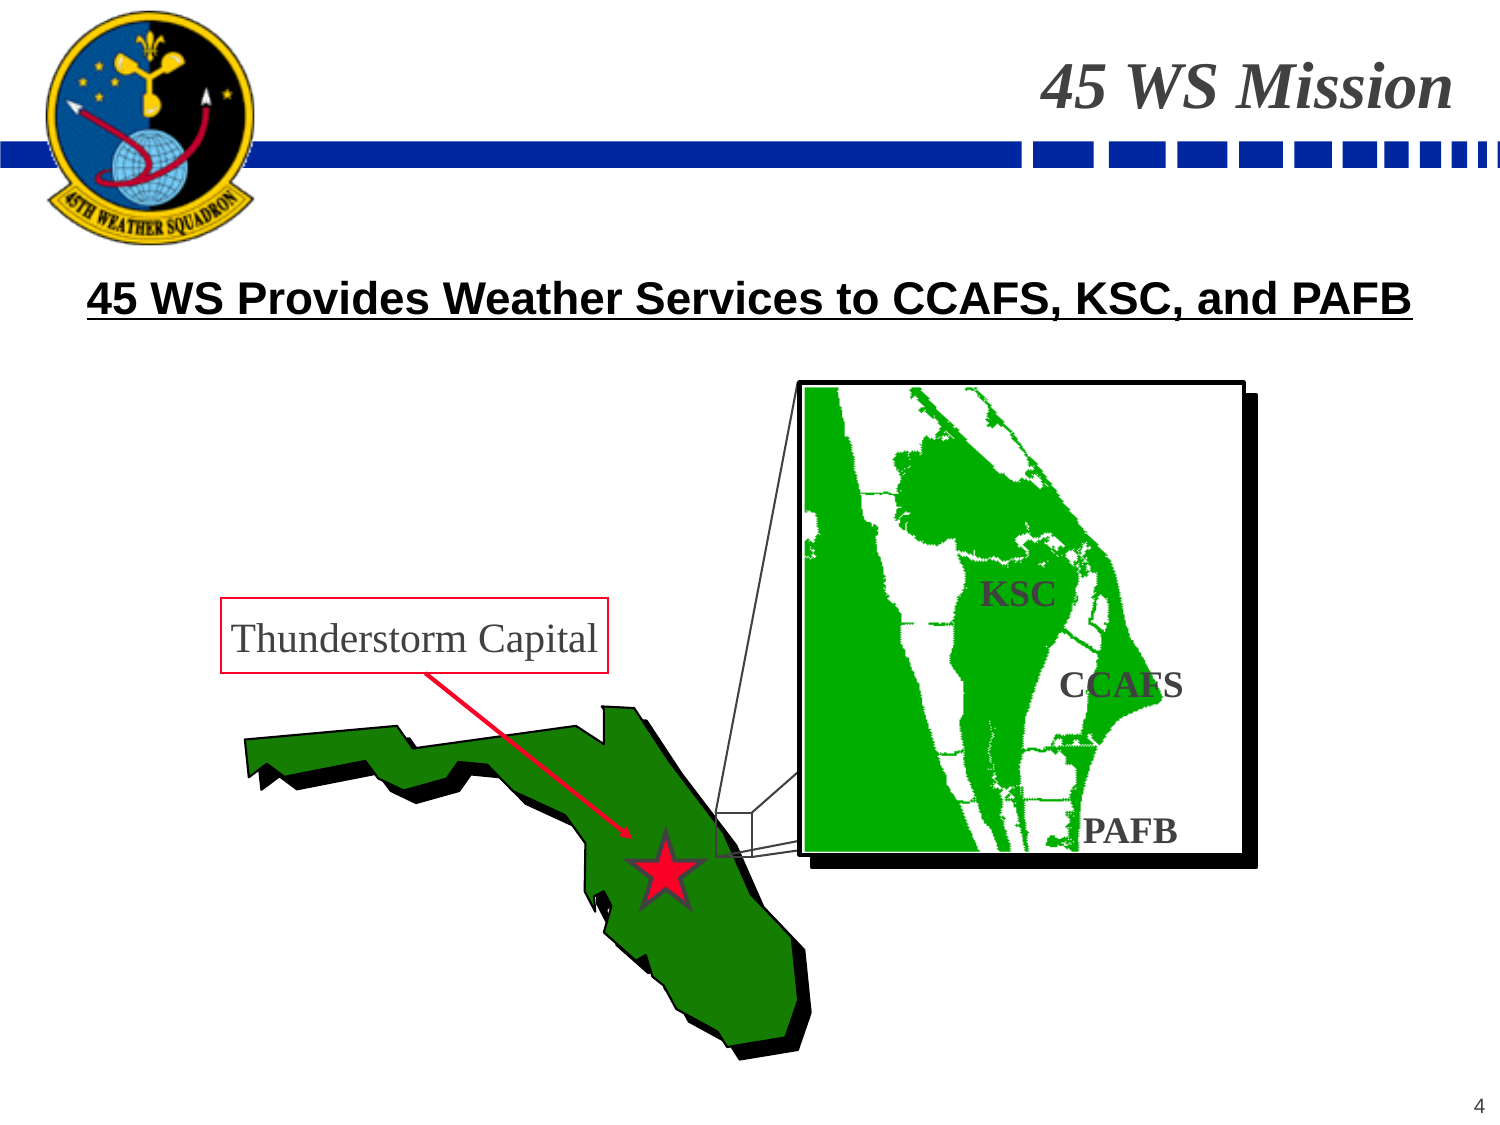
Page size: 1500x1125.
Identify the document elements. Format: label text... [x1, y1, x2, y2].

picture [40, 7, 263, 250]
text_box 45 WS Mission [1026, 34, 1475, 129]
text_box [216, 365, 1284, 1074]
text_box 45 WS Provides Weather Services to CCAFS, KSC, and PAFB [0, 261, 1500, 332]
